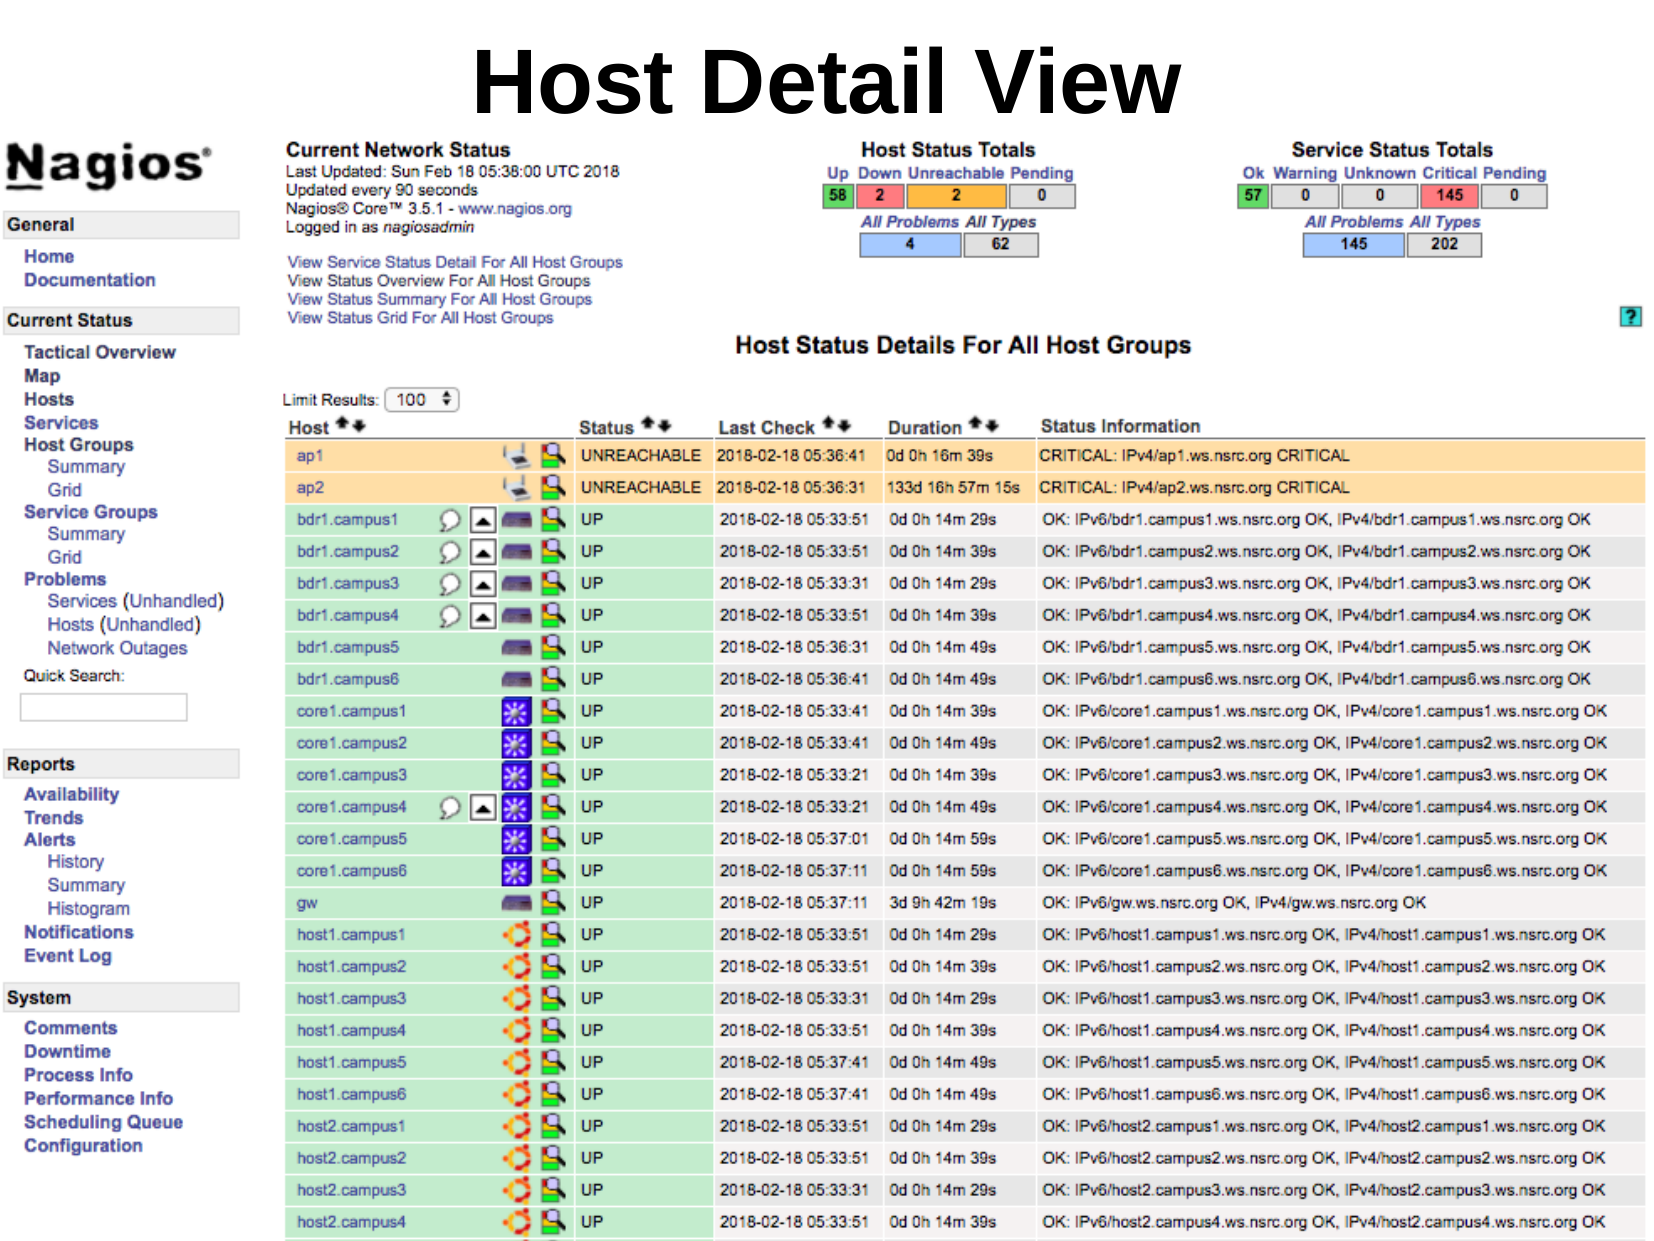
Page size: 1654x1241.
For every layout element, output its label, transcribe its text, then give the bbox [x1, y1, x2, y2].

picture [0, 132, 1654, 1241]
text_box Host Detail View [82, 23, 1571, 130]
